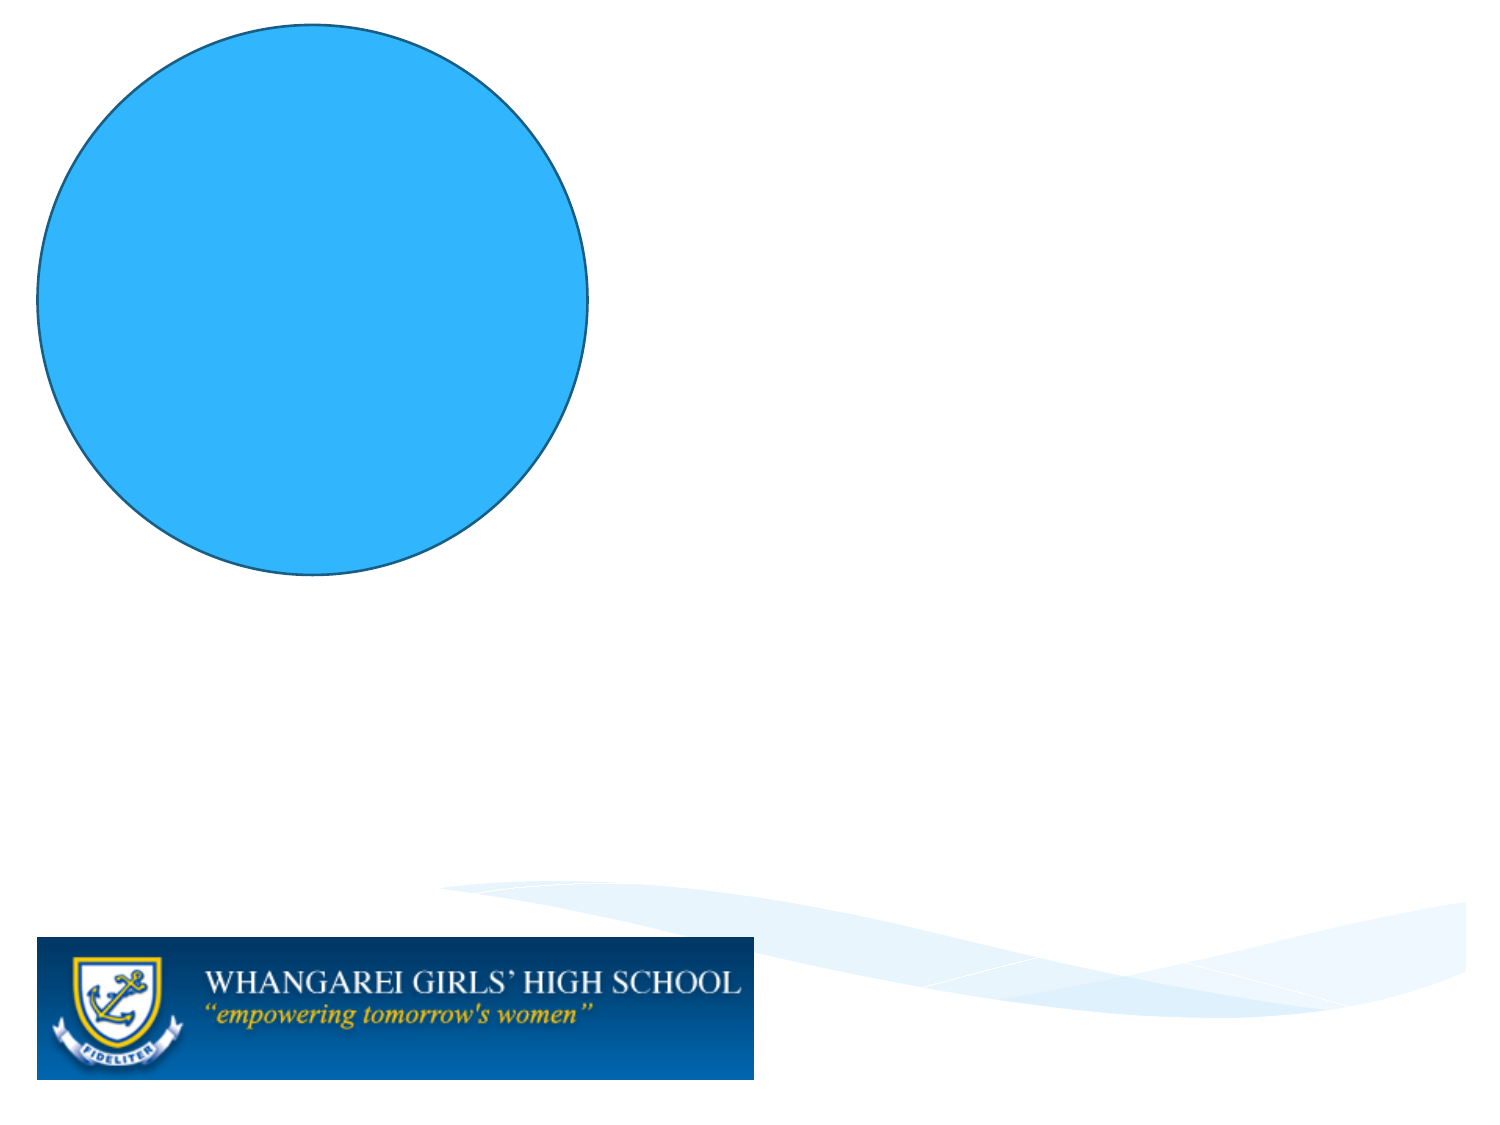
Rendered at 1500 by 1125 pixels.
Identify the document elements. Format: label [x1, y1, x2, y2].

picture [37, 937, 754, 1080]
text_box [36, 23, 589, 577]
